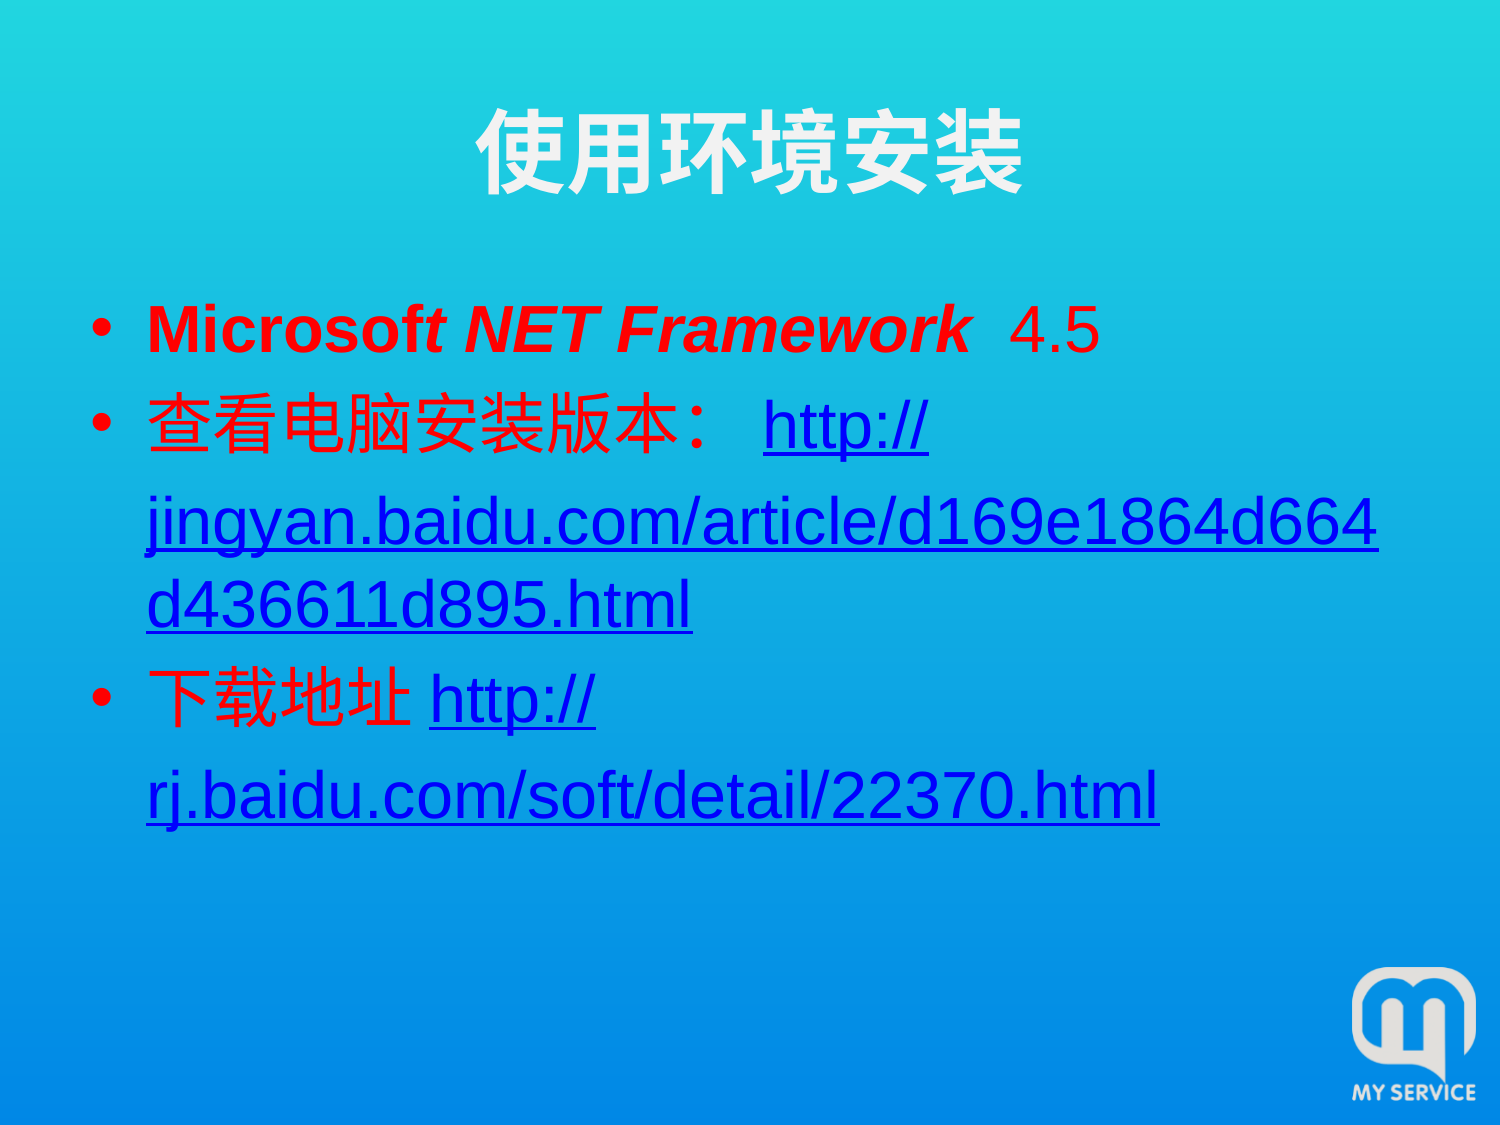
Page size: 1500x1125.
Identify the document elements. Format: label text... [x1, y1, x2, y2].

title 使用环境安装 [75, 45, 1425, 233]
picture [1352, 967, 1476, 1107]
list Microsoft NET Framework 4.5 查看电脑安装版本：http://jingyan.baidu.com/article/d169e1864d664d436611d895.html 下载地址http://rj.baidu.com/soft/detail/22370.html [75, 262, 1425, 1005]
